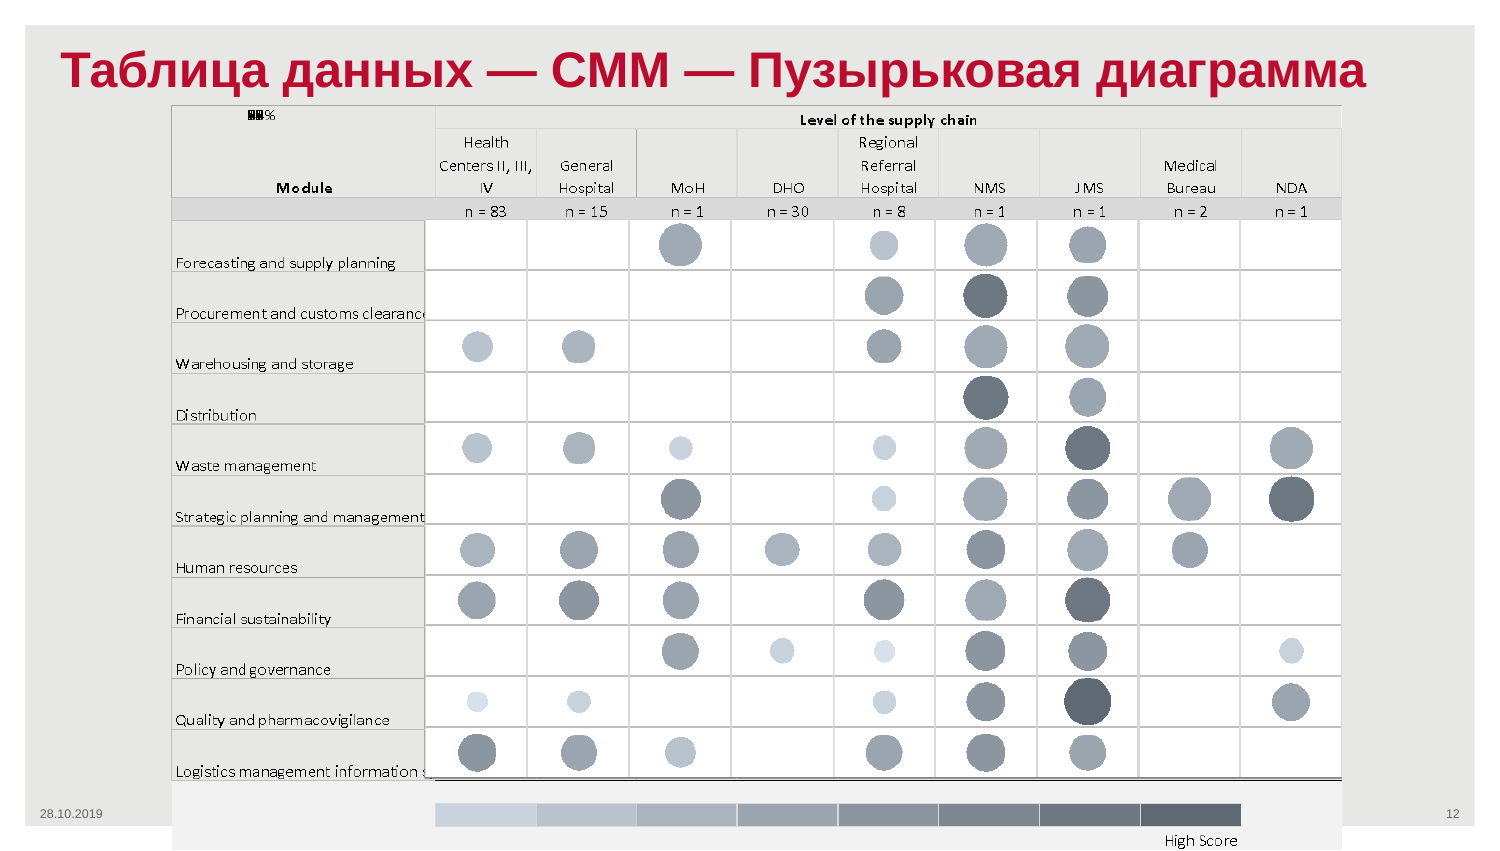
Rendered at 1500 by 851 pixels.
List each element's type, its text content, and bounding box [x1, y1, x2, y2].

picture [171, 105, 1342, 850]
slide_number 12 [1345, 559, 1475, 851]
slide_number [24, 559, 167, 851]
title Таблица данных — CMM — Пузырьковая диаграмма [45, 0, 1475, 106]
